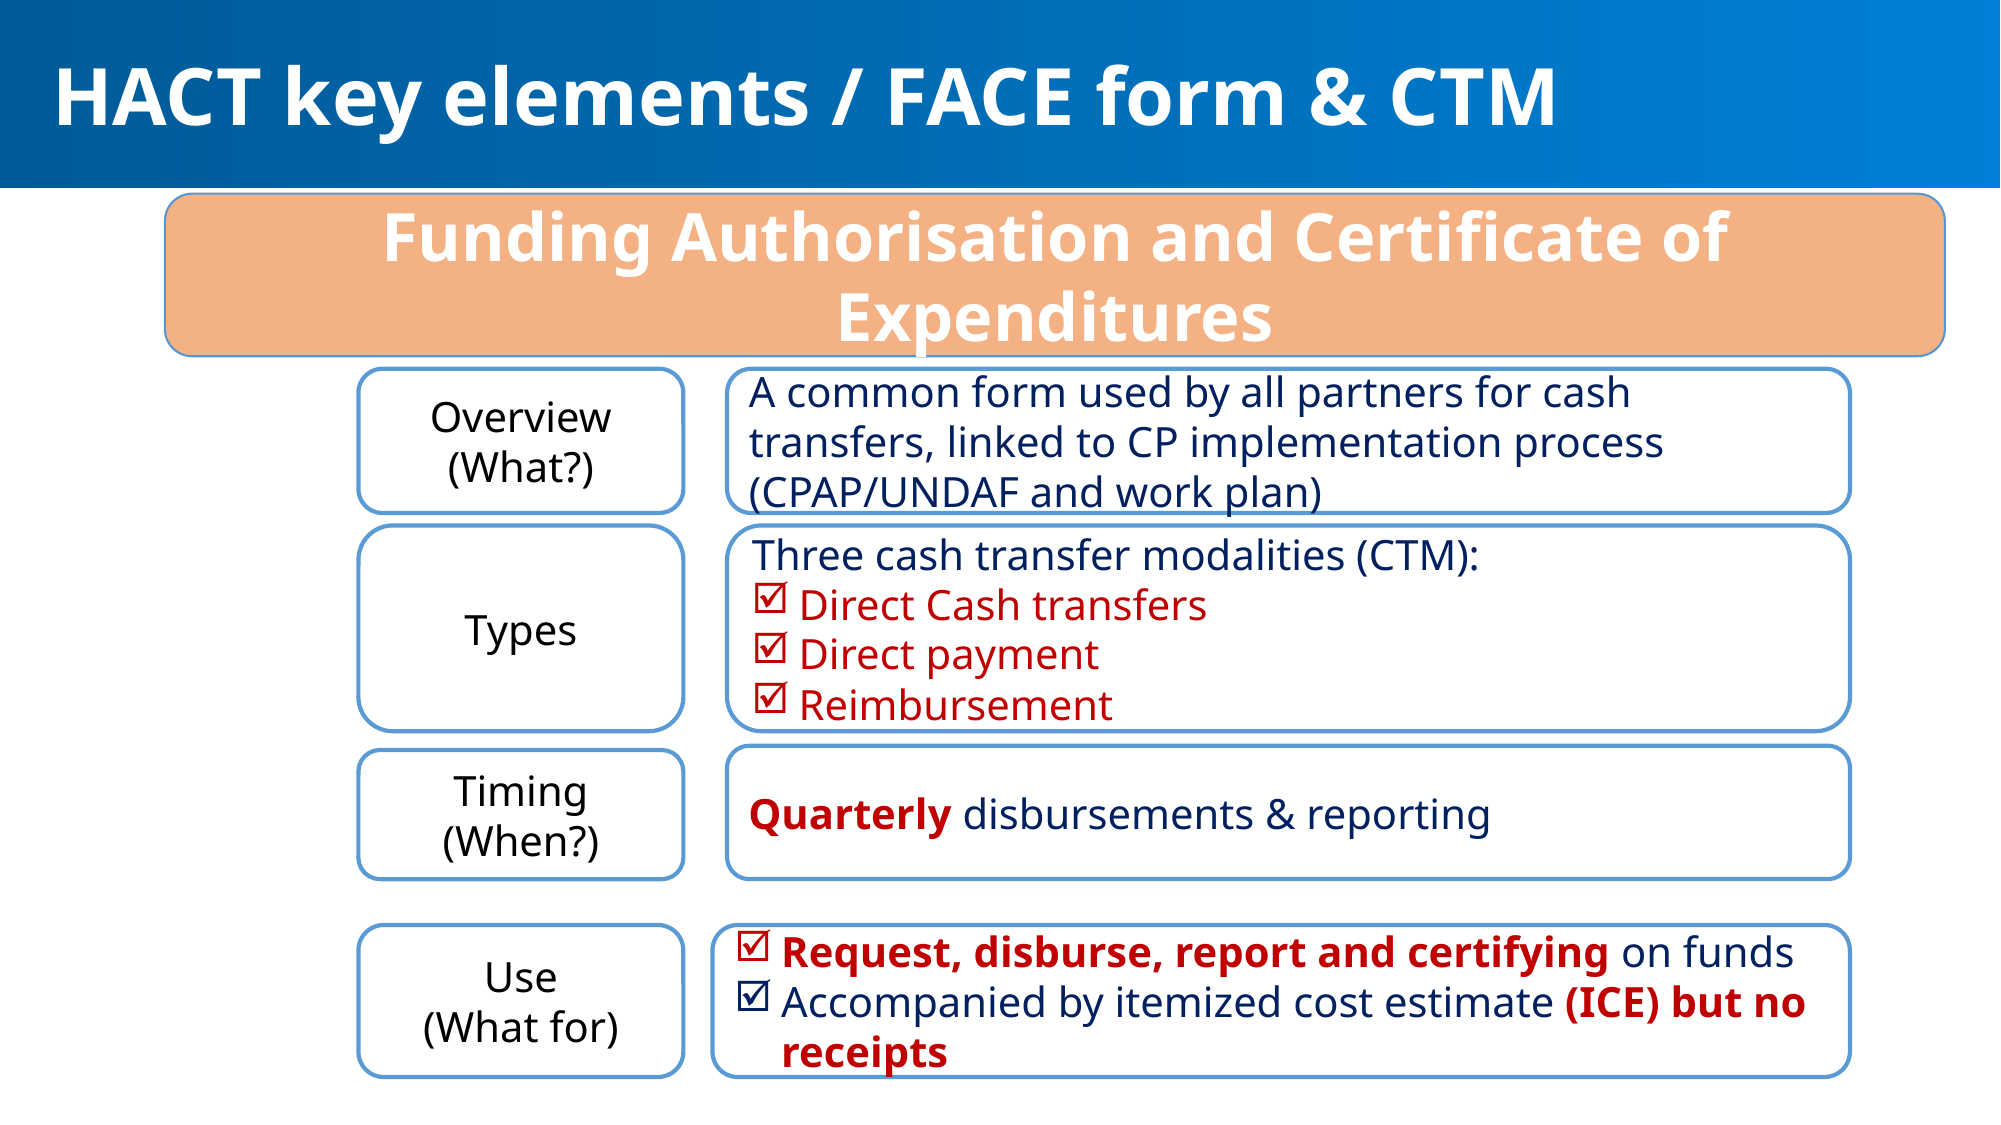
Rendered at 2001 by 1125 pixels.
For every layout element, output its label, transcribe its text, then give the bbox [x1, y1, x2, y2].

text_box Types [356, 523, 686, 734]
text_box Three cash transfer modalities (CTM): Direct Cash transfers Direct payment Reimbursement [724, 523, 1853, 734]
text_box Quarterly disbursements & reporting [724, 743, 1853, 882]
title HACT key elements / FACE form & CTM [0, 0, 2000, 191]
text_box Timing (When?) [356, 747, 686, 882]
text_box A common form used by all partners for cash transfers, linked to CP implementation process (CPAP/UNDAF and work plan) [724, 366, 1853, 516]
text_box Use (What for) [356, 922, 686, 1080]
text_box Overview (What?) [356, 366, 686, 516]
text_box Request, disburse, report and certifying on funds Accompanied by itemized cost estimate (ICE) but no receipts [710, 922, 1853, 1080]
text_box Funding Authorisation and Certificate of Expenditures [163, 192, 1946, 358]
